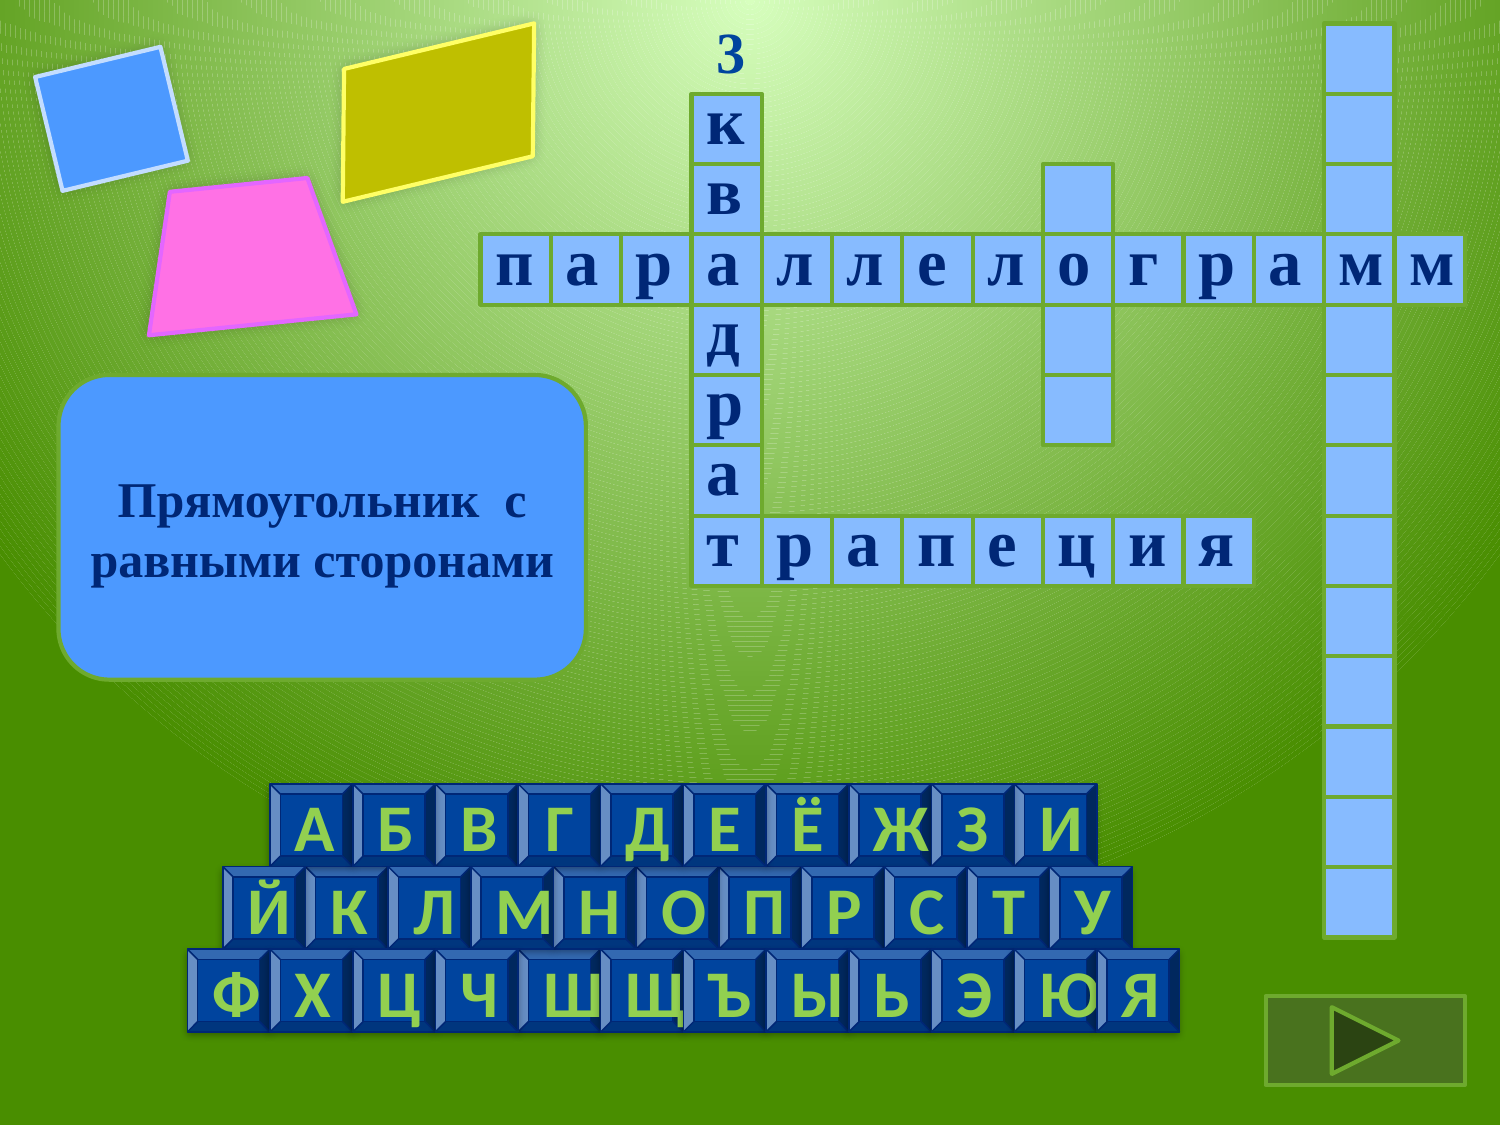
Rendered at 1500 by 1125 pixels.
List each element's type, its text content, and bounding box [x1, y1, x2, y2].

text_box [1322, 447, 1397, 518]
text_box Г [517, 783, 599, 865]
text_box л [601, 952, 610, 1029]
text_box я [1183, 492, 1254, 587]
text_box Д [600, 783, 682, 868]
text_box р [354, 953, 362, 1028]
text_box Ь [848, 948, 930, 1033]
text_box а [604, 950, 680, 959]
text_box р [1100, 950, 1176, 959]
text_box р [691, 376, 762, 421]
text_box Ъ [682, 948, 764, 1033]
text_box [1322, 518, 1397, 588]
text_box а [832, 492, 903, 587]
text_box [1322, 658, 1397, 729]
text_box Т [522, 785, 597, 793]
text_box р [761, 492, 832, 587]
text_box Ч [226, 867, 302, 876]
text_box У [641, 875, 646, 942]
text_box л [767, 953, 776, 1028]
text_box а [684, 787, 693, 863]
text_box л [761, 210, 832, 306]
text_box Ю [1013, 948, 1095, 1033]
text_box [1322, 795, 1397, 865]
text_box Е [273, 950, 349, 959]
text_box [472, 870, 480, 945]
text_box Щ [391, 867, 468, 876]
text_box [549, 232, 619, 307]
text_box [33, 44, 190, 193]
text_box т [691, 517, 761, 587]
text_box р [621, 210, 692, 306]
text_box о [1042, 210, 1107, 306]
text_box [1322, 96, 1397, 162]
text_box Прямоугольник с равными сторонами [56, 372, 588, 682]
text_box Х [269, 948, 351, 1033]
text_box м [1324, 210, 1395, 306]
text_box Ё [767, 783, 847, 863]
text_box Ю [932, 787, 941, 863]
text_box Ч [434, 948, 519, 1033]
text_box о [1015, 952, 1024, 1029]
text_box А [269, 783, 351, 865]
text_box С [357, 785, 432, 793]
text_box а [551, 210, 615, 306]
text_box а [1254, 210, 1324, 306]
text_box е [902, 210, 963, 306]
text_box е [972, 492, 1042, 587]
text_box Ж [848, 783, 930, 865]
text_box а [1050, 870, 1059, 946]
text_box р [1018, 950, 1093, 959]
text_box Э [970, 867, 1047, 876]
text_box [1041, 162, 1115, 236]
text_box Ф [186, 948, 268, 1033]
text_box п [802, 870, 811, 946]
text_box У [605, 785, 680, 793]
text_box Я [224, 870, 232, 945]
text_box г [932, 952, 941, 1029]
text_box Э [930, 948, 1012, 1033]
text_box [900, 232, 975, 307]
text_box Ц [352, 948, 434, 1033]
text_box Э [850, 787, 858, 863]
text_box Ы [765, 948, 847, 1033]
text_box р [436, 952, 445, 1029]
text_box Ю [1053, 867, 1130, 876]
text_box Ф [770, 785, 845, 793]
text_box [1322, 162, 1397, 210]
text_box г [1113, 210, 1183, 306]
text_box п [480, 210, 551, 306]
text_box Ц [935, 785, 1010, 793]
text_box Т [723, 875, 728, 943]
text_box Й [222, 866, 306, 947]
text_box п [439, 950, 515, 959]
text_box Ё [1018, 785, 1093, 793]
text_box к [691, 70, 762, 140]
text_box Ы [601, 787, 610, 864]
text_box Ъ [474, 867, 551, 876]
text_box л [832, 210, 902, 306]
text_box а [692, 236, 761, 281]
text_box Щ [354, 788, 362, 863]
text_box п [1098, 953, 1106, 1028]
text_box С [1018, 790, 1024, 860]
text_box [1107, 236, 1111, 303]
text_box Ф [440, 791, 445, 859]
text_box [1322, 729, 1397, 795]
text_box Б [352, 783, 436, 868]
text_box [1322, 865, 1397, 940]
text_box п [903, 492, 972, 587]
text_box [1322, 21, 1397, 96]
text_box И [1015, 783, 1098, 865]
text_box Е [682, 783, 767, 868]
text_box л [687, 785, 762, 793]
text_box д [691, 281, 762, 376]
text_box Ь [771, 791, 776, 859]
text_box [340, 21, 537, 204]
text_box Н [559, 874, 637, 947]
text_box Л [387, 866, 469, 947]
text_box а [687, 950, 762, 959]
text_box [1322, 306, 1397, 373]
text_box У [1049, 866, 1134, 947]
text_box р [1183, 210, 1254, 306]
text_box С [883, 866, 965, 947]
text_box [1322, 373, 1397, 447]
text_box а [770, 950, 845, 959]
text_box Р [524, 958, 528, 1023]
text_box и [1113, 492, 1183, 587]
text_box л [972, 210, 1042, 306]
text_box [146, 175, 359, 338]
text_box П [723, 874, 796, 946]
text_box Я [191, 950, 266, 959]
text_box Ч [271, 787, 280, 863]
text_box К [310, 874, 382, 945]
text_box В [436, 783, 516, 863]
text_box а [885, 870, 894, 946]
text_box 3 [701, 7, 762, 93]
text_box [1041, 373, 1115, 447]
text_box а [691, 421, 762, 517]
text_box [1264, 994, 1467, 1087]
text_box З [930, 783, 1015, 865]
text_box Е [389, 870, 398, 946]
text_box л [684, 952, 693, 1029]
text_box М [470, 866, 555, 950]
text_box Ш [524, 957, 595, 1028]
text_box м [271, 953, 280, 1028]
text_box Х [559, 875, 563, 941]
text_box а [968, 870, 977, 946]
text_box ц [1042, 492, 1113, 587]
text_box Щ [600, 948, 682, 1033]
text_box Ы [804, 867, 881, 876]
text_box Й [439, 785, 514, 793]
text_box м [852, 950, 928, 959]
text_box Ь [887, 867, 964, 876]
text_box е [850, 953, 858, 1028]
text_box м [188, 952, 197, 1029]
text_box Т [966, 866, 1048, 947]
text_box Параллелограмм с равными сторонами [356, 950, 432, 959]
text_box Р [274, 785, 349, 793]
text_box О [641, 874, 720, 947]
text_box [1041, 303, 1115, 373]
text_box м [1395, 210, 1465, 306]
text_box Р [800, 866, 882, 947]
text_box Я [1096, 948, 1181, 1033]
text_box Ъ [519, 787, 528, 863]
text_box Ц [310, 875, 315, 942]
text_box м [935, 950, 1010, 959]
text_box в [691, 140, 762, 236]
text_box Х [853, 785, 928, 793]
text_box [1322, 588, 1397, 658]
